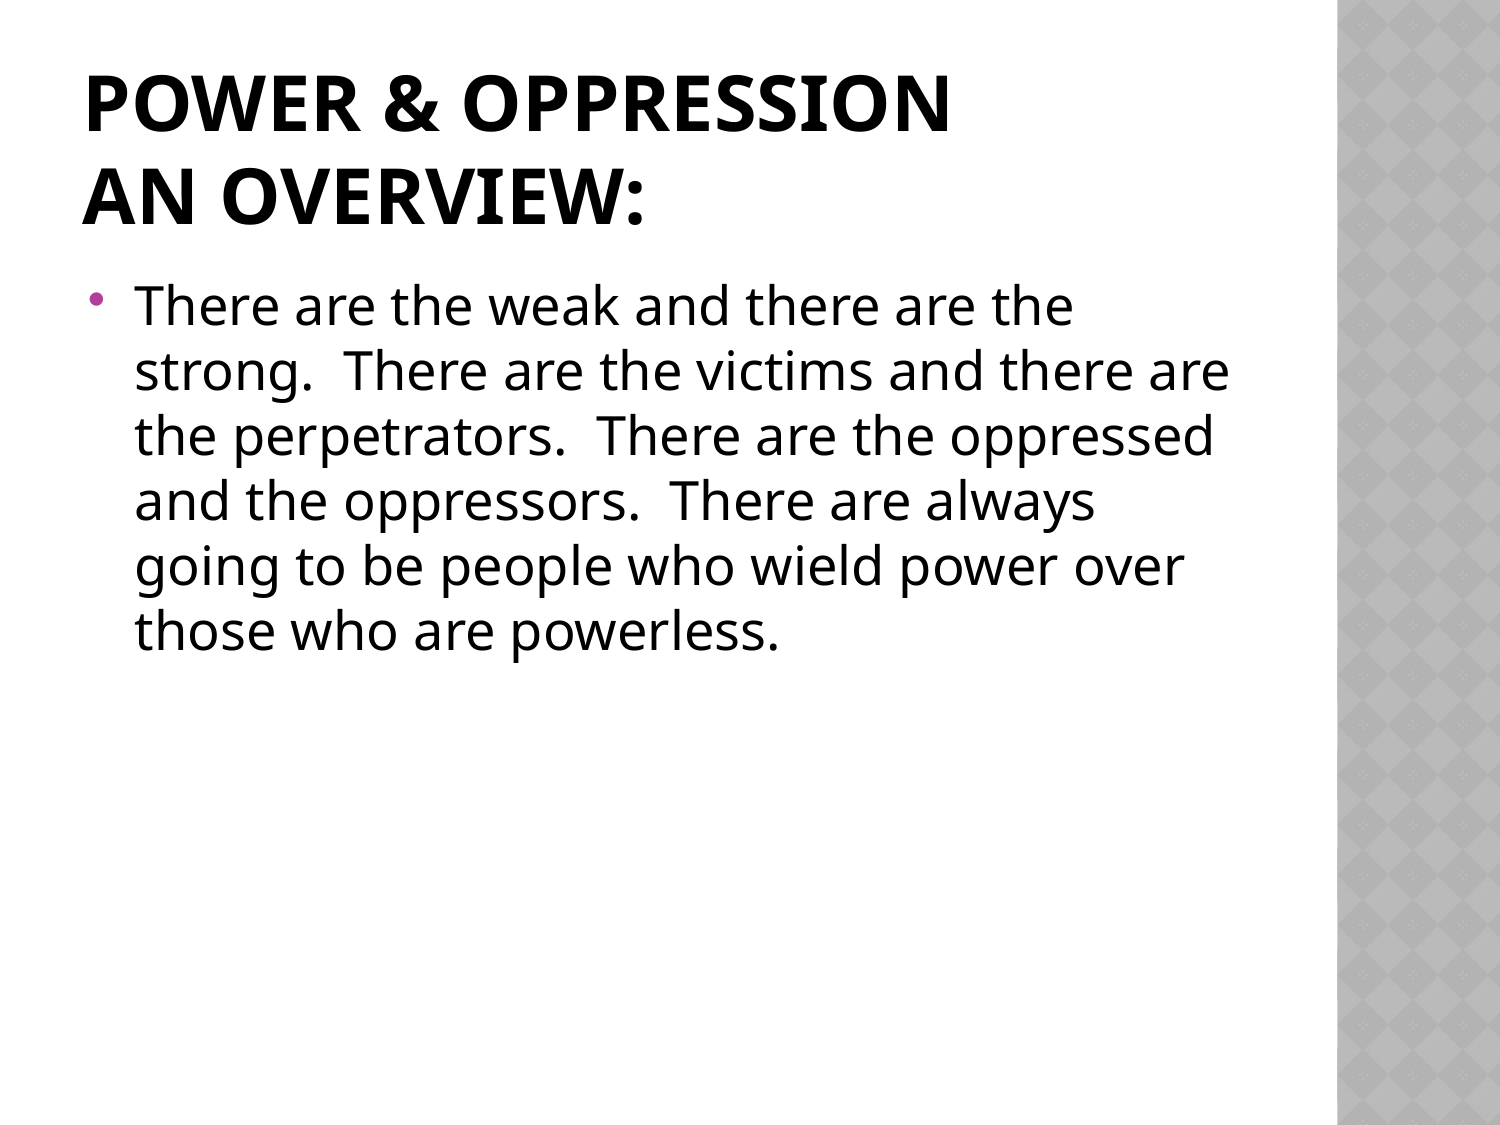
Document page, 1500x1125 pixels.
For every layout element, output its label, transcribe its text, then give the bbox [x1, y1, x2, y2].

title Power & oppression an overview: [75, 52, 1263, 240]
list There are the weak and there are the strong. There are the victims and there are the perpetrators. There are the oppressed and the oppressors. There are always going to be people who wield power over those who are powerless. [75, 264, 1263, 1059]
